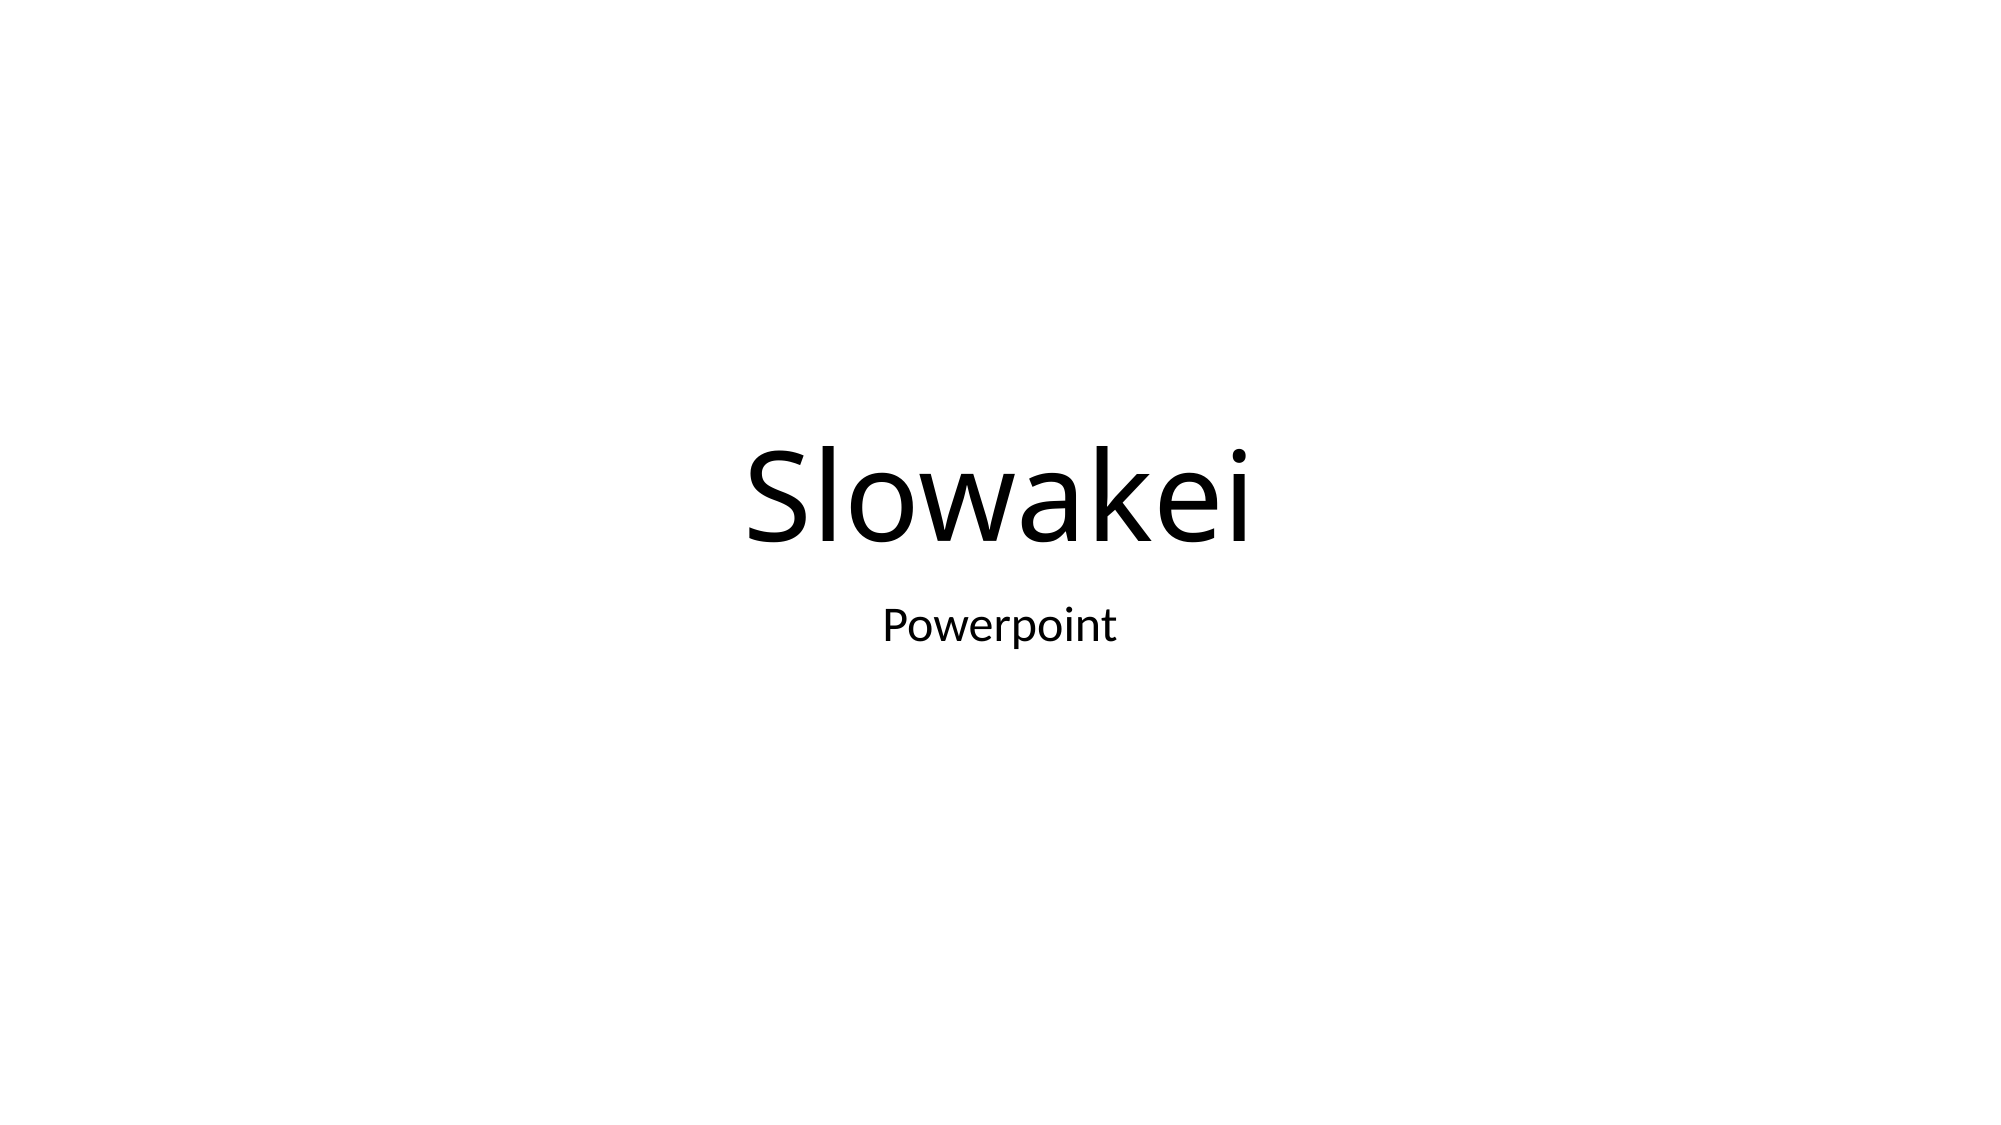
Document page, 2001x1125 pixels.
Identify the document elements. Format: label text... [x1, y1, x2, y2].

subtitle Powerpoint [249, 590, 1750, 863]
title Slowakei [249, 184, 1750, 576]
